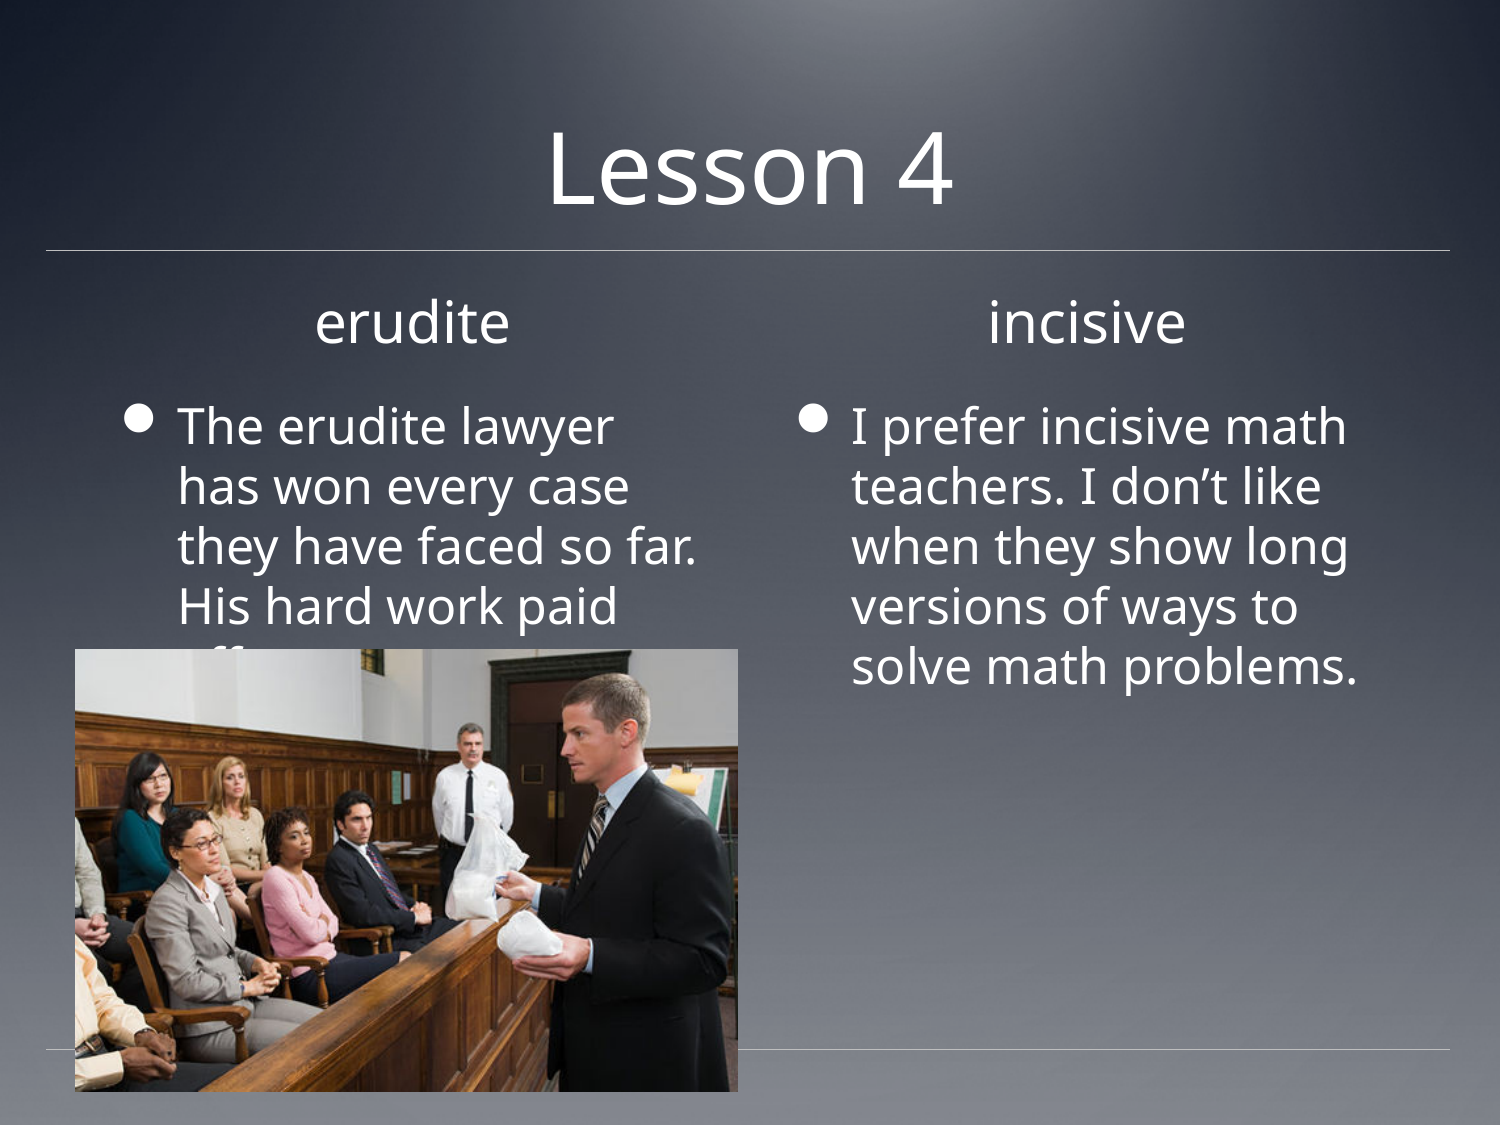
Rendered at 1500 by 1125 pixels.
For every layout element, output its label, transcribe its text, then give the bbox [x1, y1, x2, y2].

list I prefer incisive math teachers. I don’t like when they show long versions of ways to solve math problems. [779, 387, 1395, 1026]
list erudite [105, 251, 721, 387]
list The erudite lawyer has won every case they have faced so far. His hard work paid off. [105, 387, 721, 647]
title Lesson 4 [105, 17, 1394, 233]
picture [72, 647, 740, 1094]
list incisive [779, 251, 1395, 387]
